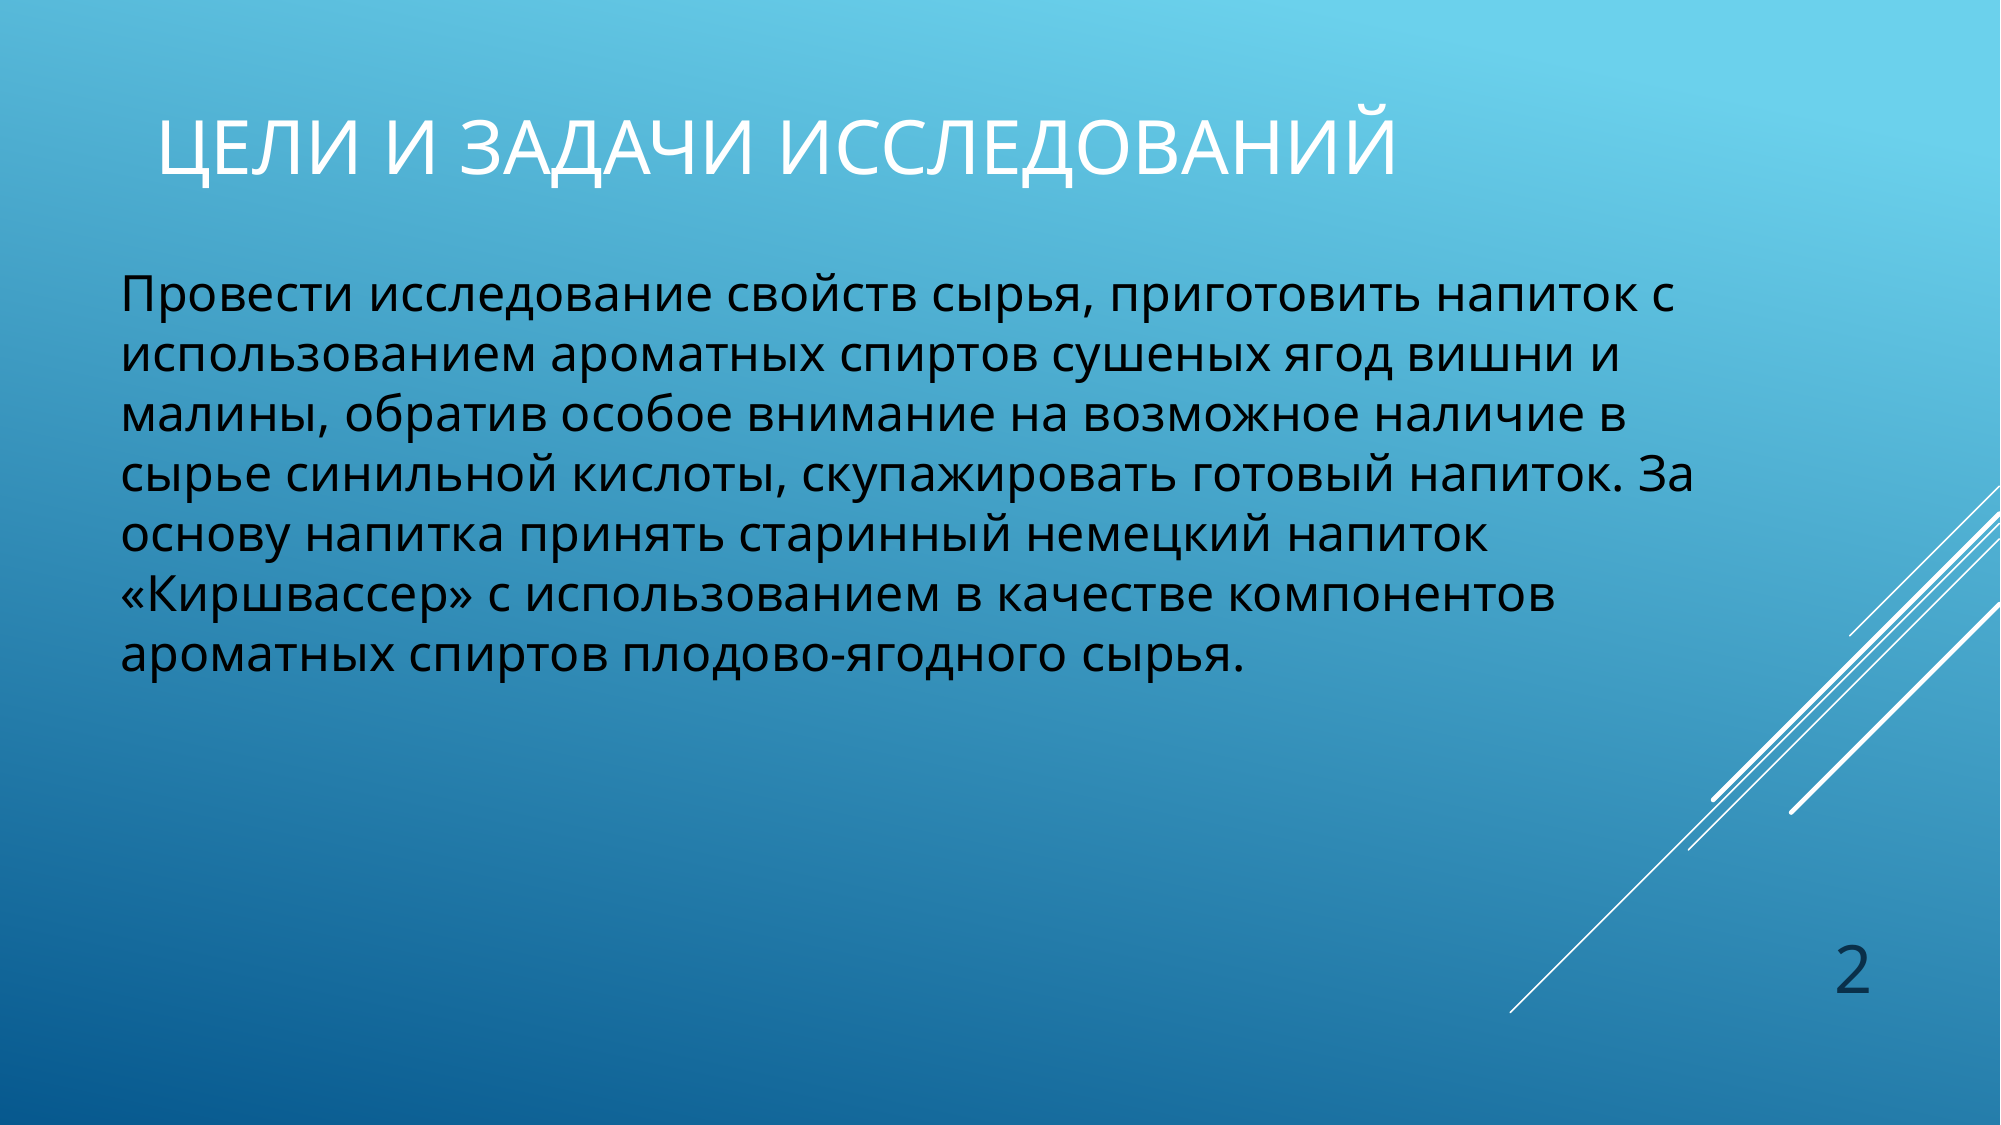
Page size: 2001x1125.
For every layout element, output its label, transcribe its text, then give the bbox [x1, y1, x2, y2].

title Цели и задачи исследований [140, 21, 1541, 254]
text_box Провести исследование свойств сырья, приготовить напиток с использованием ароматных спиртов сушеных ягод вишни и малины, обратив особое внимание на возможное наличие в сырье синильной кислоты, скупажировать готовый напиток. За основу напитка принять старинный немецкий напиток «Киршвассер» с использованием в качестве компонентов ароматных спиртов плодово-ягодного сырья. [105, 254, 1795, 689]
slide_number 2 [1700, 915, 1888, 1025]
